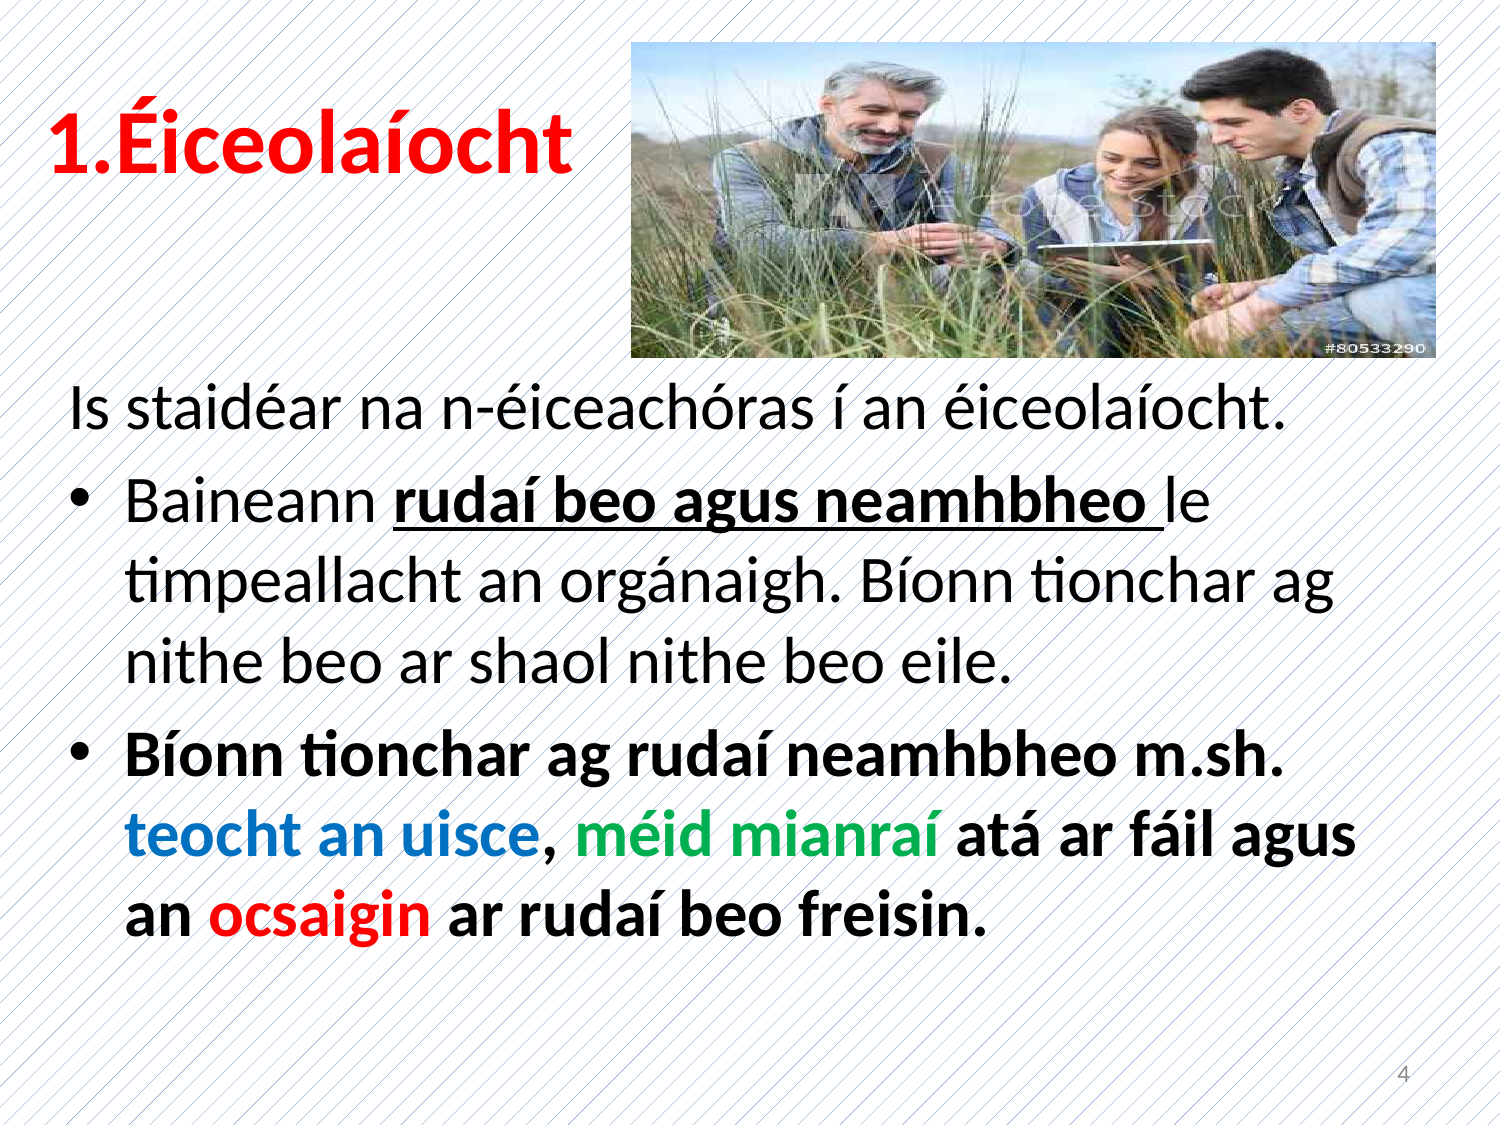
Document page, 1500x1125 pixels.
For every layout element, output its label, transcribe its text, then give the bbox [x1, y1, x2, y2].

slide_number 4 [1074, 1042, 1425, 1103]
list Is staidéar na n-éiceachóras í an éiceolaíocht. Baineann rudaí beo agus neamhbheo le timpeallacht an orgánaigh. Bíonn tionchar ag nithe beo ar shaol nithe beo eile. Bíonn tionchar ag rudaí neamhbheo m.sh. teocht an uisce, méid mianraí atá ar fáil agus an ocsaigin ar rudaí beo freisin. [53, 355, 1404, 1125]
title 1.Éiceolaíocht [29, 42, 630, 231]
picture [631, 42, 1436, 358]
